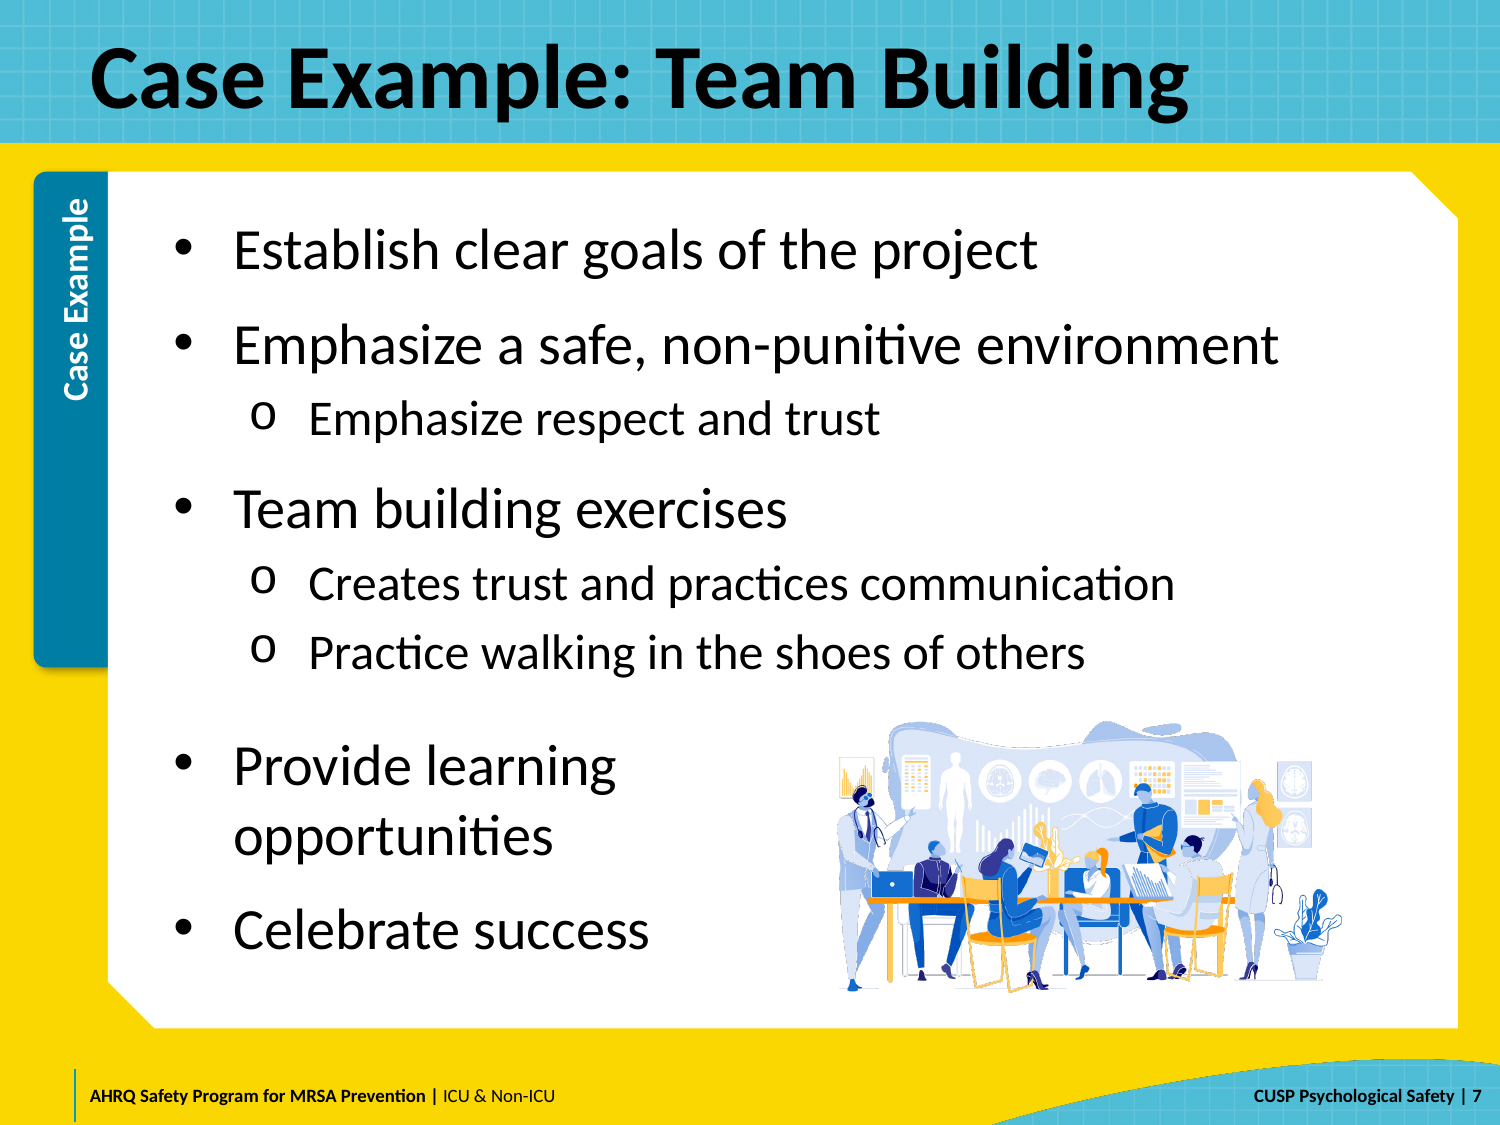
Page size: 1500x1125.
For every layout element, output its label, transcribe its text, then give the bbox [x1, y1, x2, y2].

picture [0, 0, 1500, 1125]
title Case Example: Team Building [75, 0, 1425, 150]
list Establish clear goals of the project Emphasize a safe, non-punitive environment Emphasize respect and trust Team building exercises Creates trust and practices communication Practice walking in the shoes of others [158, 204, 1439, 755]
list Provide learning opportunities Celebrate success [158, 719, 826, 1007]
slide_number | 7 [1455, 1065, 1500, 1125]
